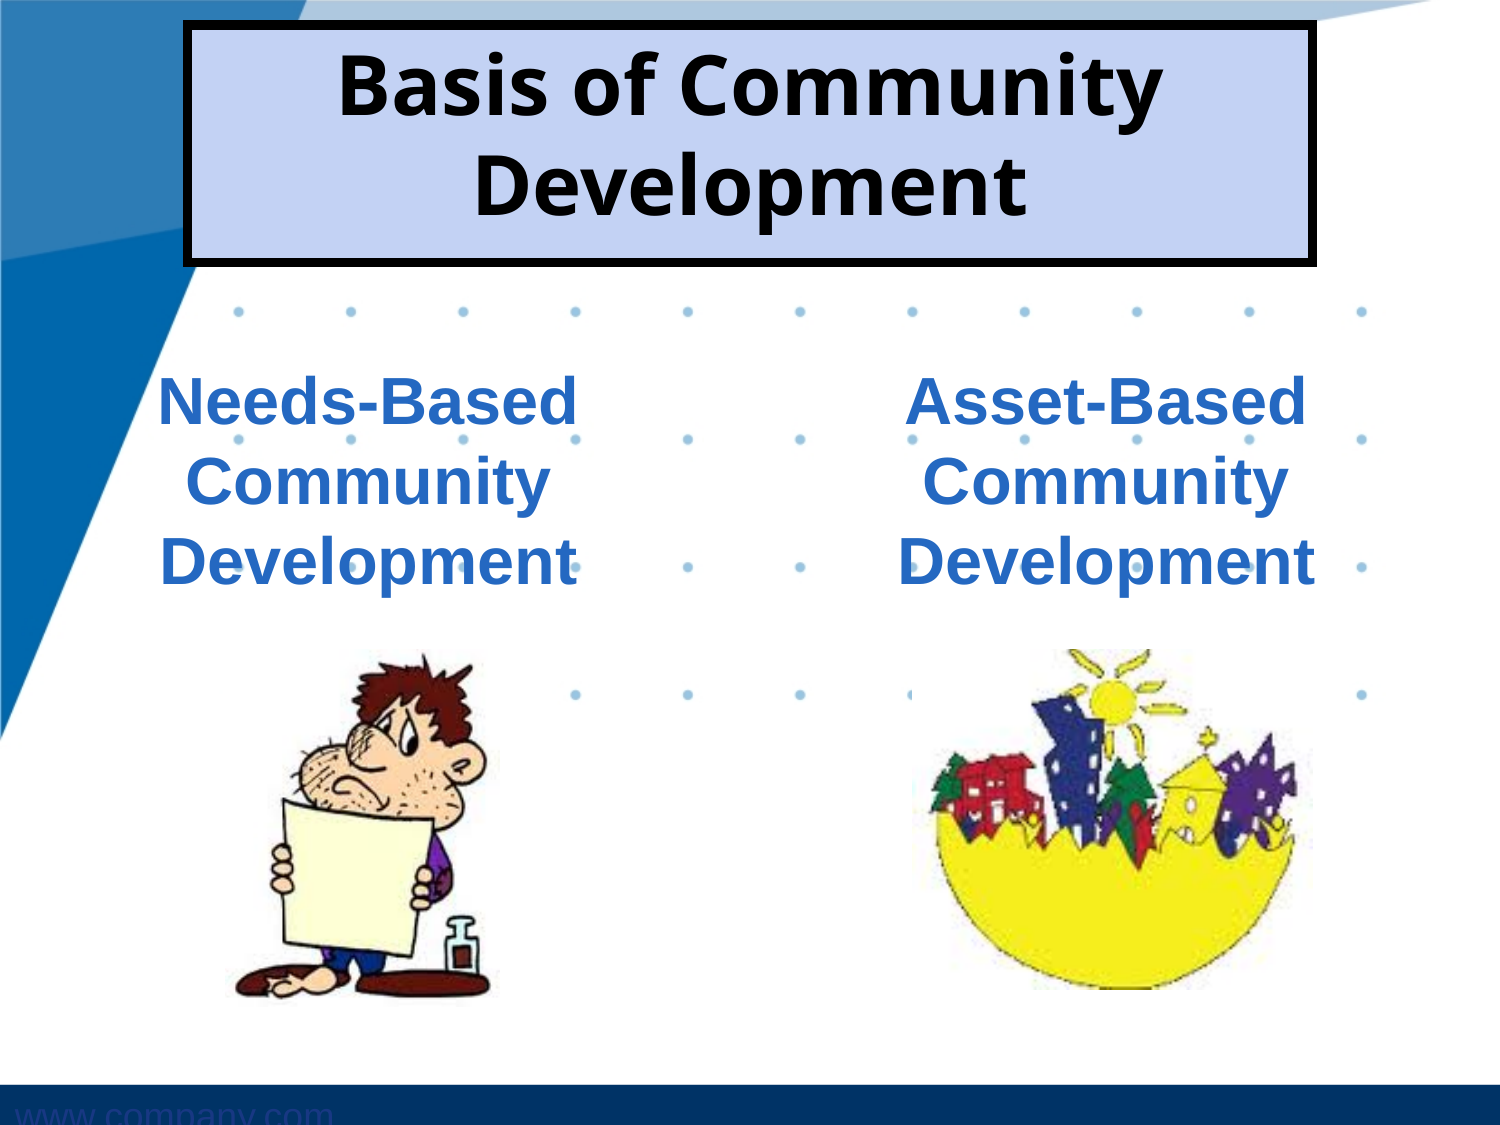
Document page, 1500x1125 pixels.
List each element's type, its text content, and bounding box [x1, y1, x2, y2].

text_box Needs-Based Community Development [137, 349, 600, 638]
picture [0, 0, 1500, 1007]
subtitle Asset-Based Community Development [874, 349, 1338, 638]
title Basis of Community Development [187, 24, 1313, 263]
